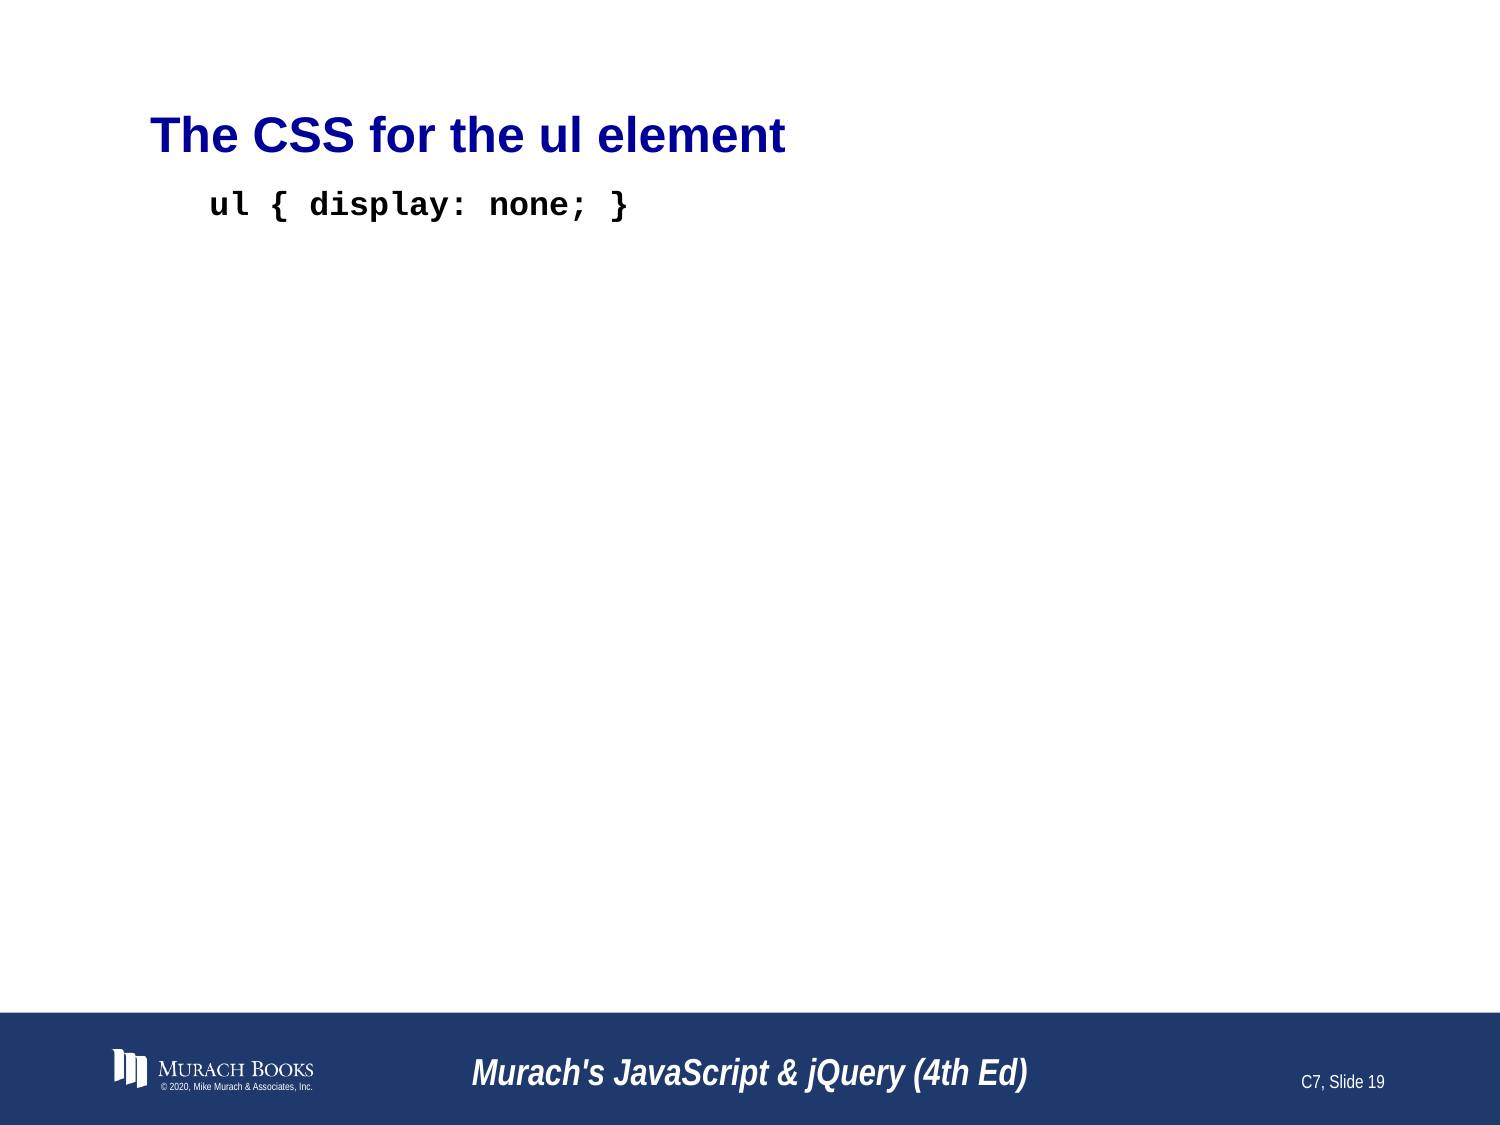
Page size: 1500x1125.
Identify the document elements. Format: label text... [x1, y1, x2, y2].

slide_number C7, Slide 19 [1087, 1025, 1400, 1100]
footer © 2020, Mike Murach & Associates, Inc. [12, 1025, 463, 1100]
list ul { display: none; } [137, 174, 1350, 975]
slide_number Murach's JavaScript & jQuery (4th Ed) [463, 1025, 1050, 1100]
title The CSS for the ul element [150, 102, 1350, 164]
